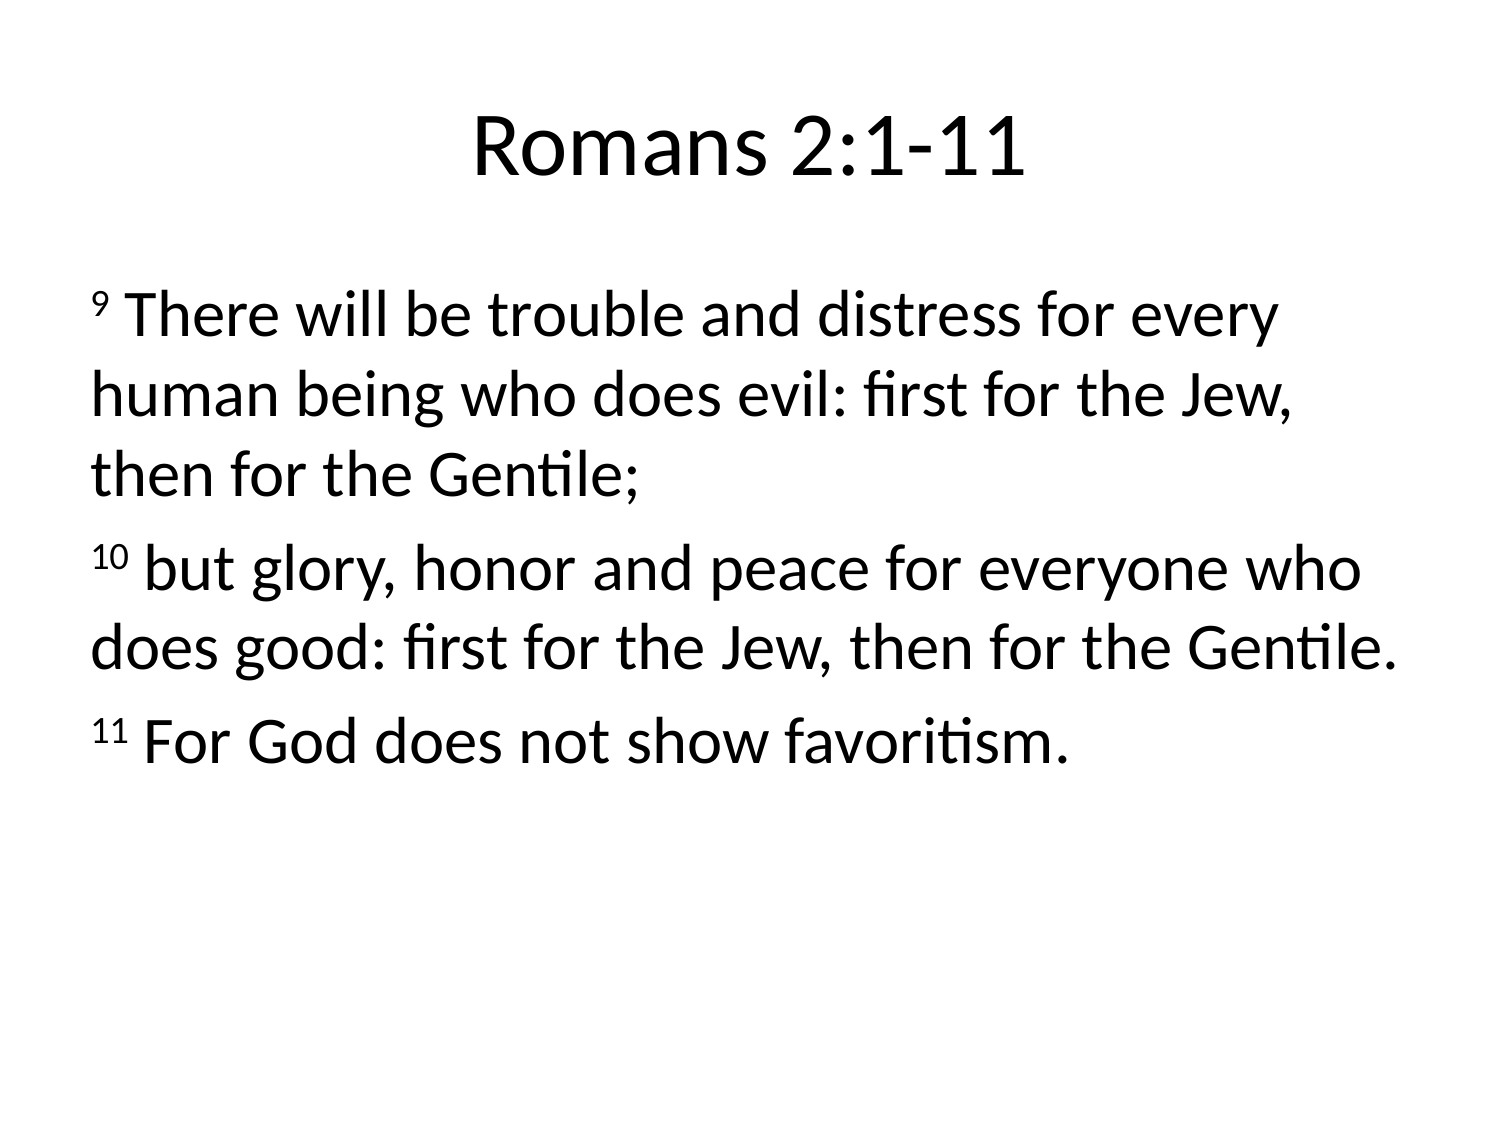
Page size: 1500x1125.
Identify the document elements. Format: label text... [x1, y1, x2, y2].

list 9 There will be trouble and distress for every human being who does evil: first for the Jew, then for the Gentile; 10 but glory, honor and peace for everyone who does good: first for the Jew, then for the Gentile. 11 For God does not show favoritism. [75, 262, 1425, 1005]
title Romans 2:1-11 [75, 45, 1425, 233]
